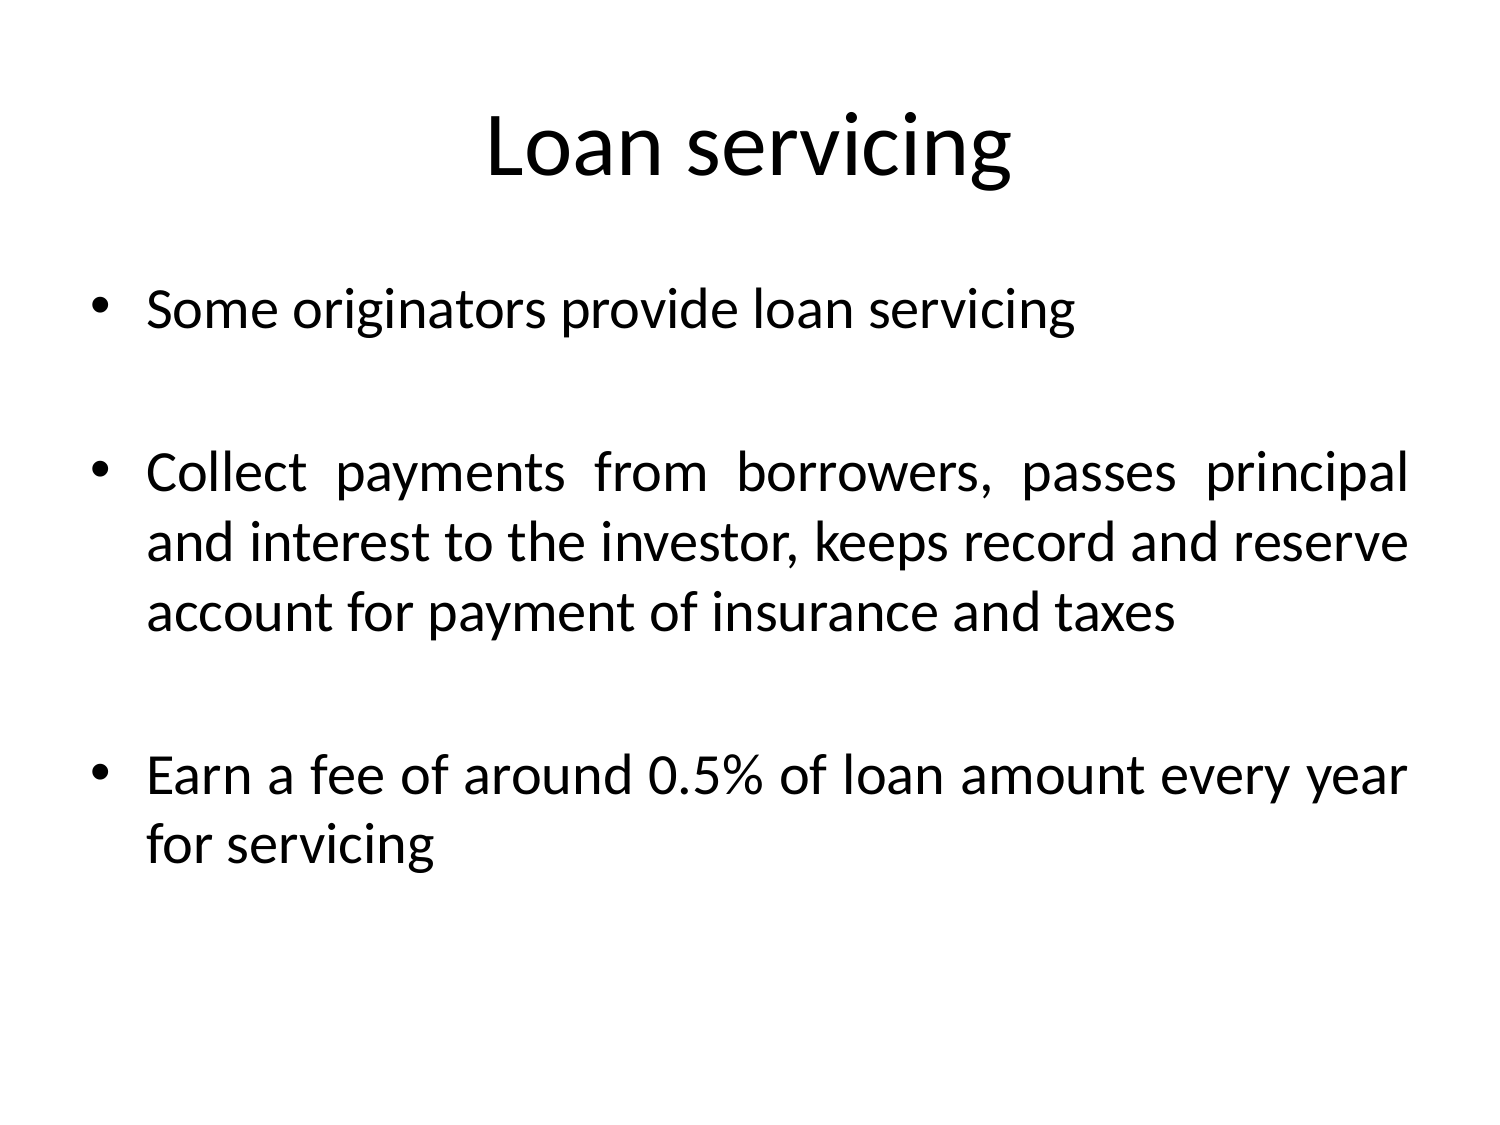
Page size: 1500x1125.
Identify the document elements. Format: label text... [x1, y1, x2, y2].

list Some originators provide loan servicing Collect payments from borrowers, passes principal and interest to the investor, keeps record and reserve account for payment of insurance and taxes Earn a fee of around 0.5% of loan amount every year for servicing [75, 262, 1425, 1005]
title Loan servicing [75, 45, 1425, 233]
